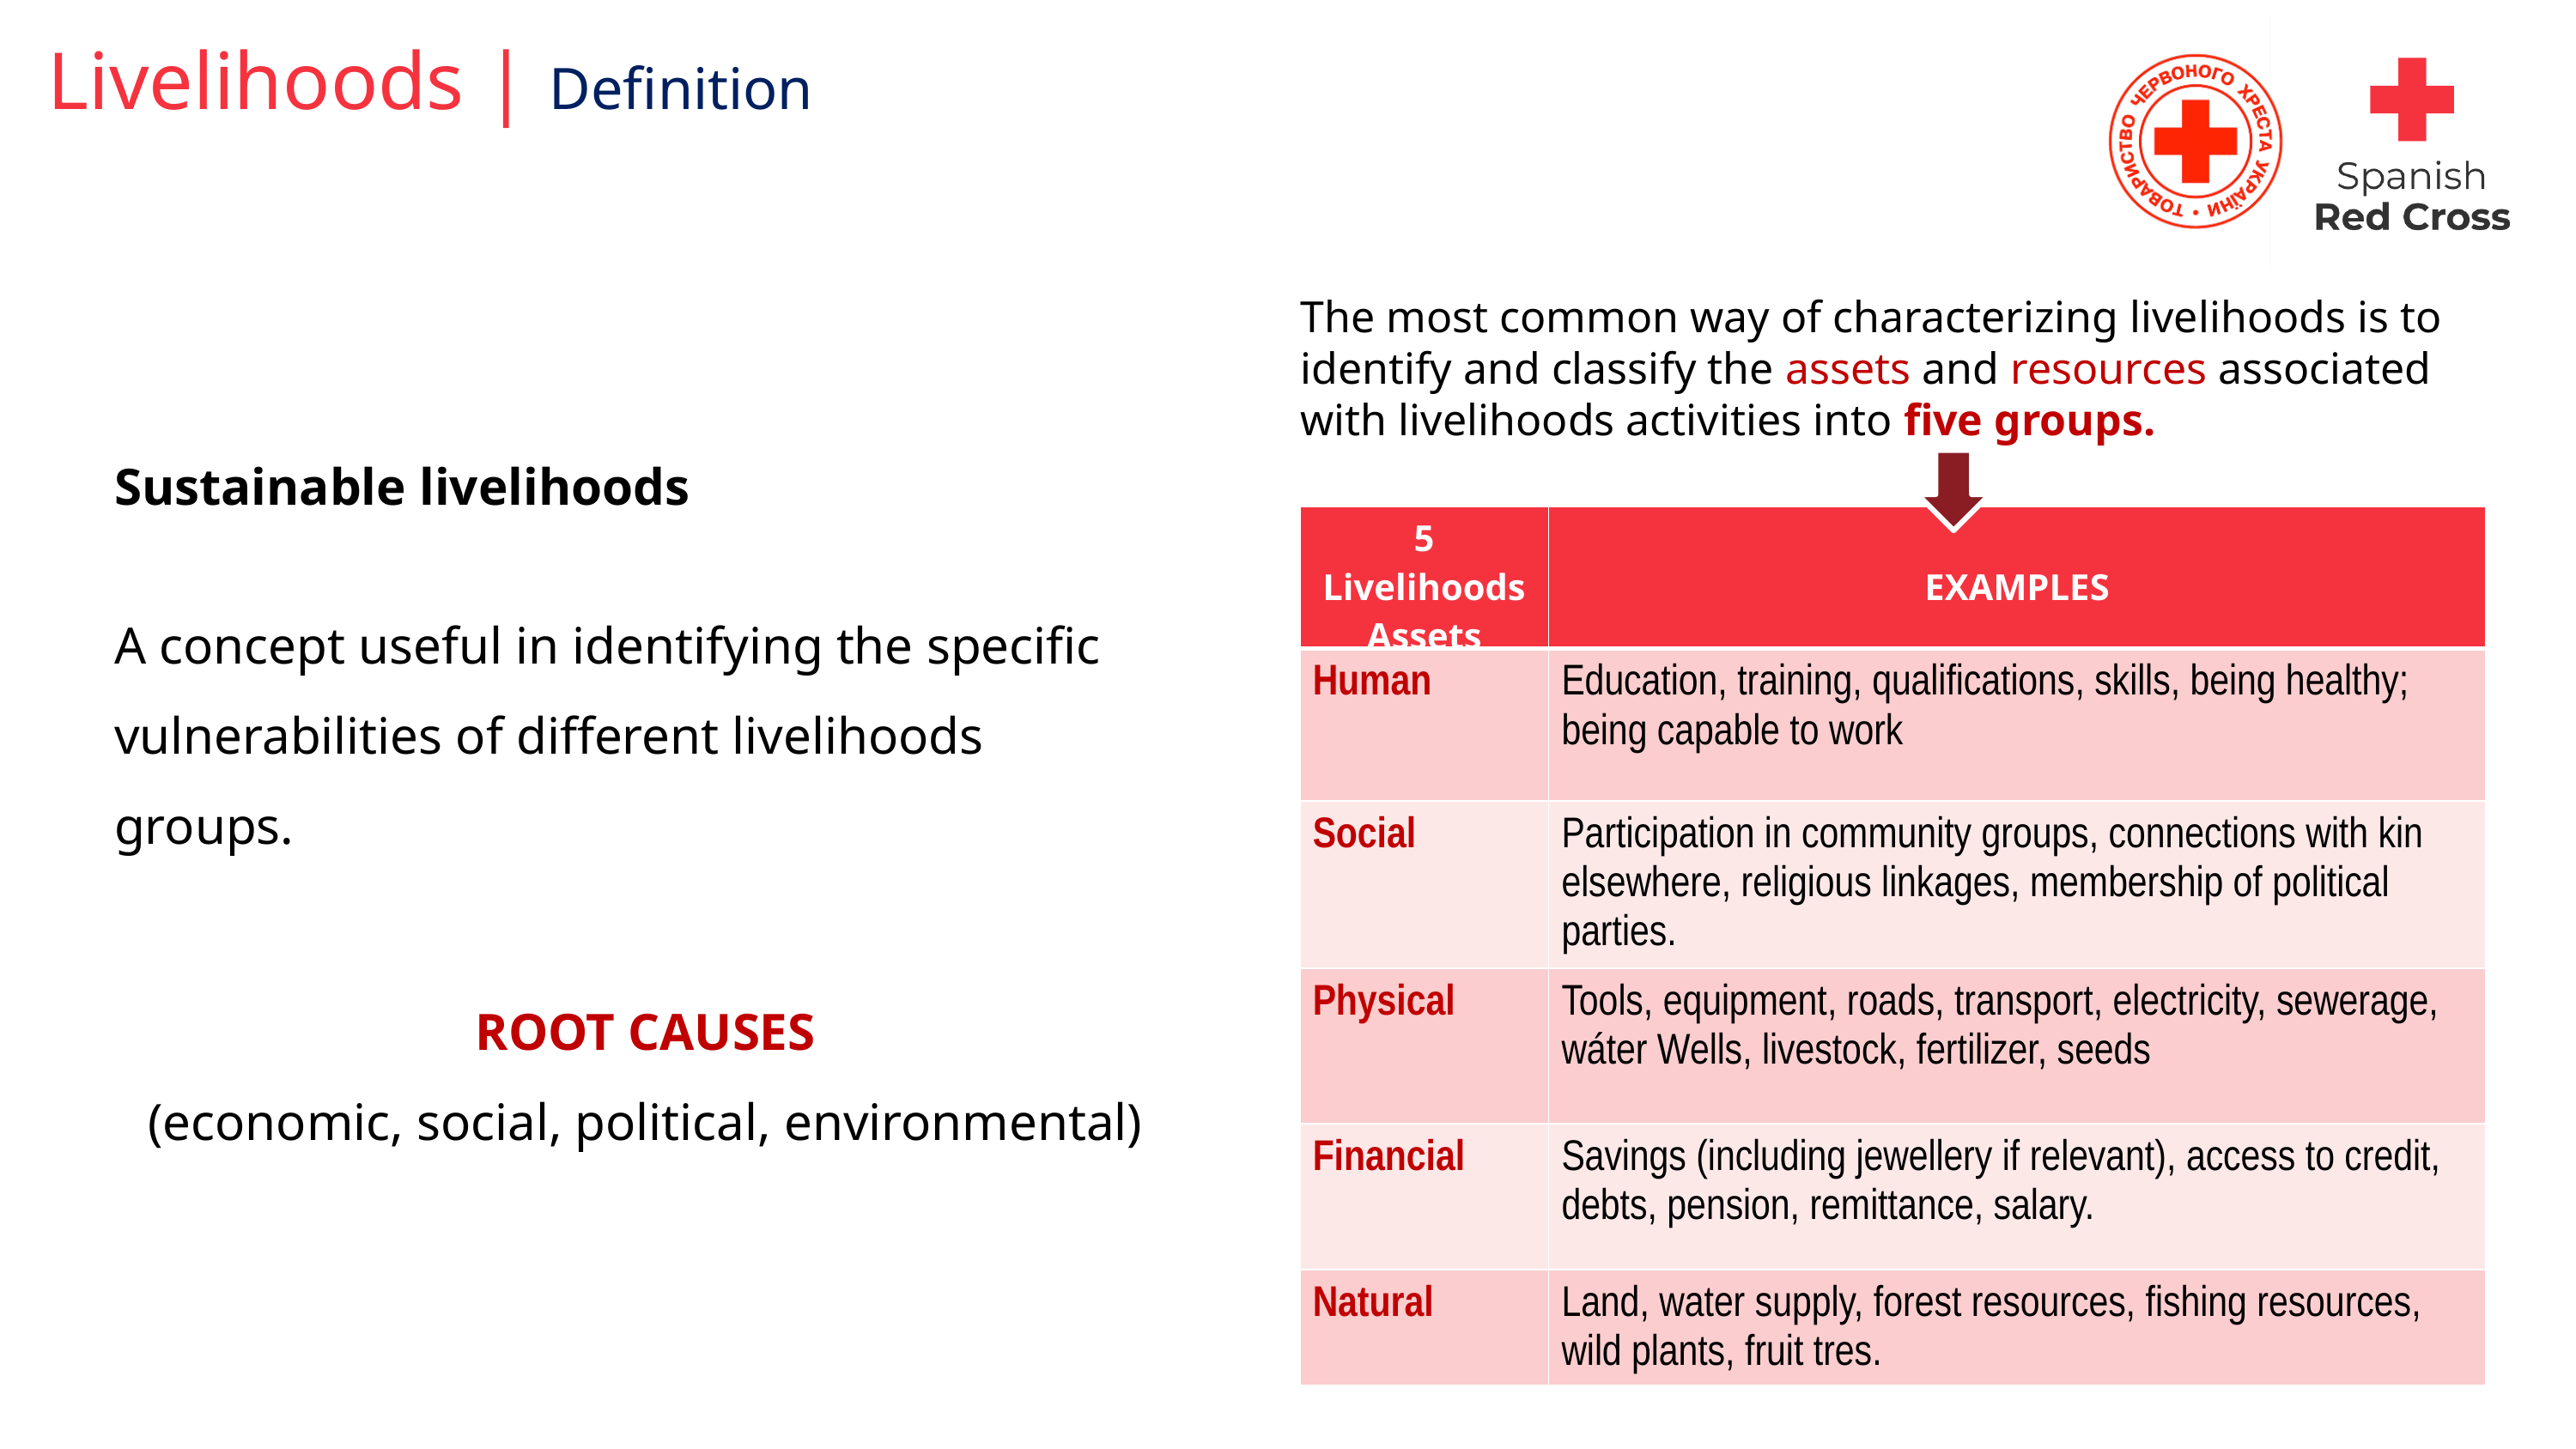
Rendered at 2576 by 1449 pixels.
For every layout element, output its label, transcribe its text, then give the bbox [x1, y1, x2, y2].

table_cell Financial [1301, 1125, 1548, 1269]
table_cell Education, training, qualifications, skills, being healthy; being capable to work [1549, 651, 2485, 800]
picture [2100, 3, 2547, 281]
table_cell Natural [1301, 1270, 1548, 1385]
table_cell Human [1301, 651, 1548, 800]
table_header EXAMPLES [1549, 507, 2485, 646]
table_header 5 Livelihoods Assets [1301, 507, 1548, 646]
table_cell Physical [1301, 969, 1548, 1123]
table_cell Social [1301, 802, 1548, 967]
table_cell Savings (including jewellery if relevant), access to credit, debts, pension, remittance, salary. [1549, 1125, 2485, 1269]
table_cell Tools, equipment, roads, transport, electricity, sewerage, wáter Wells, livestock, fertilizer, seeds [1549, 969, 2485, 1123]
text_box A concept useful in identifying the specific vulnerabilities of different livelihoods groups. ROOT CAUSES (economic, social, political, environmental) [101, 578, 1189, 1157]
text_box [1915, 447, 1993, 534]
text_box Sustainable livelihoods [101, 418, 779, 522]
table_cell Land, water supply, forest resources, fishing resources, wild plants, fruit tres. [1549, 1270, 2485, 1385]
table_cell Participation in community groups, connections with kin elsewhere, religious linkages, membership of political parties. [1549, 802, 2485, 967]
text_box The most common way of characterizing livelihoods is to identify and classify the assets and resources associated with livelihoods activities into five groups. [1288, 283, 2486, 452]
text_box Livelihoods | Definition [41, 24, 1893, 132]
